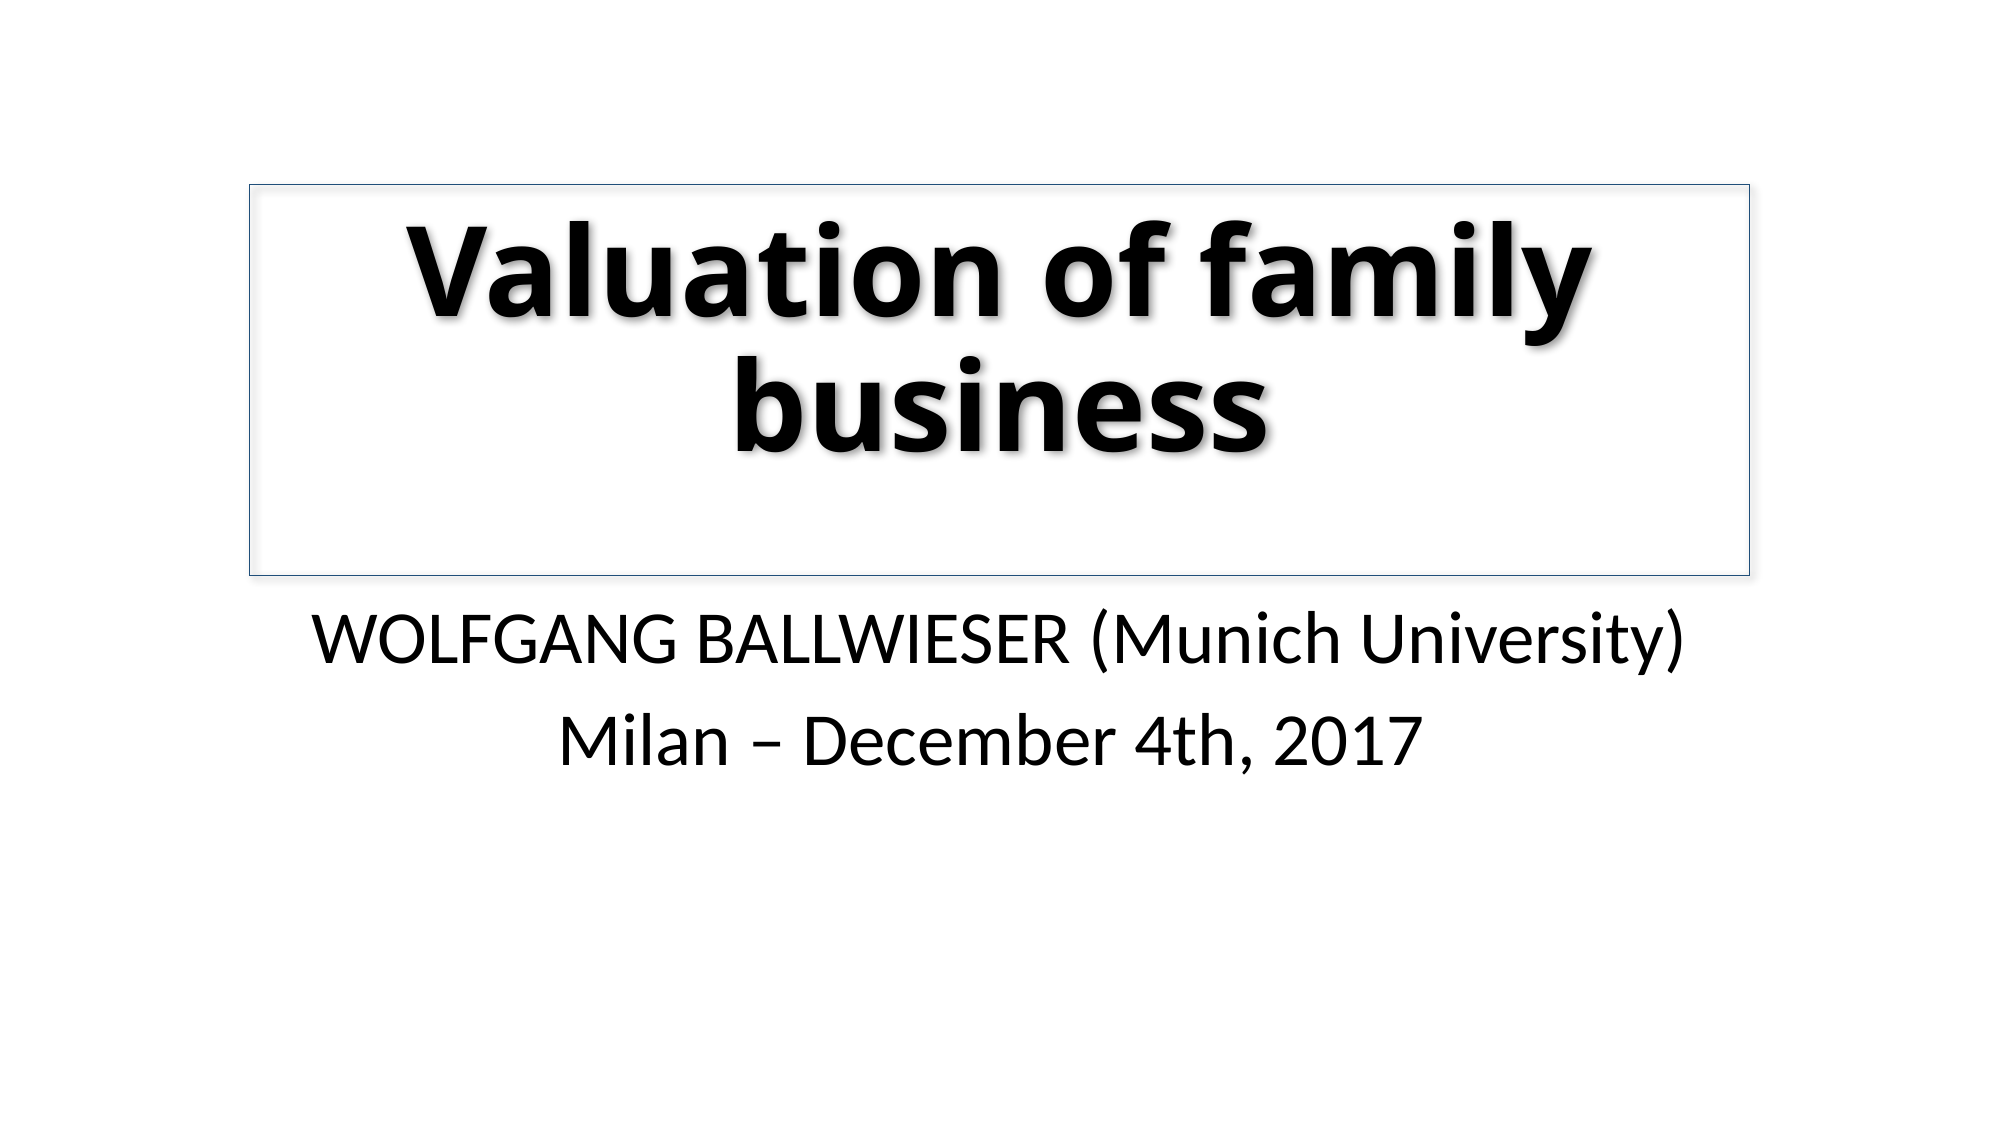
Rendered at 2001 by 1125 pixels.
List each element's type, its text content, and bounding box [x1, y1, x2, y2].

subtitle WOLFGANG BALLWIESER (Munich University) Milan – December 4th, 2017 [249, 590, 1750, 863]
title Valuation of family business [249, 184, 1750, 576]
